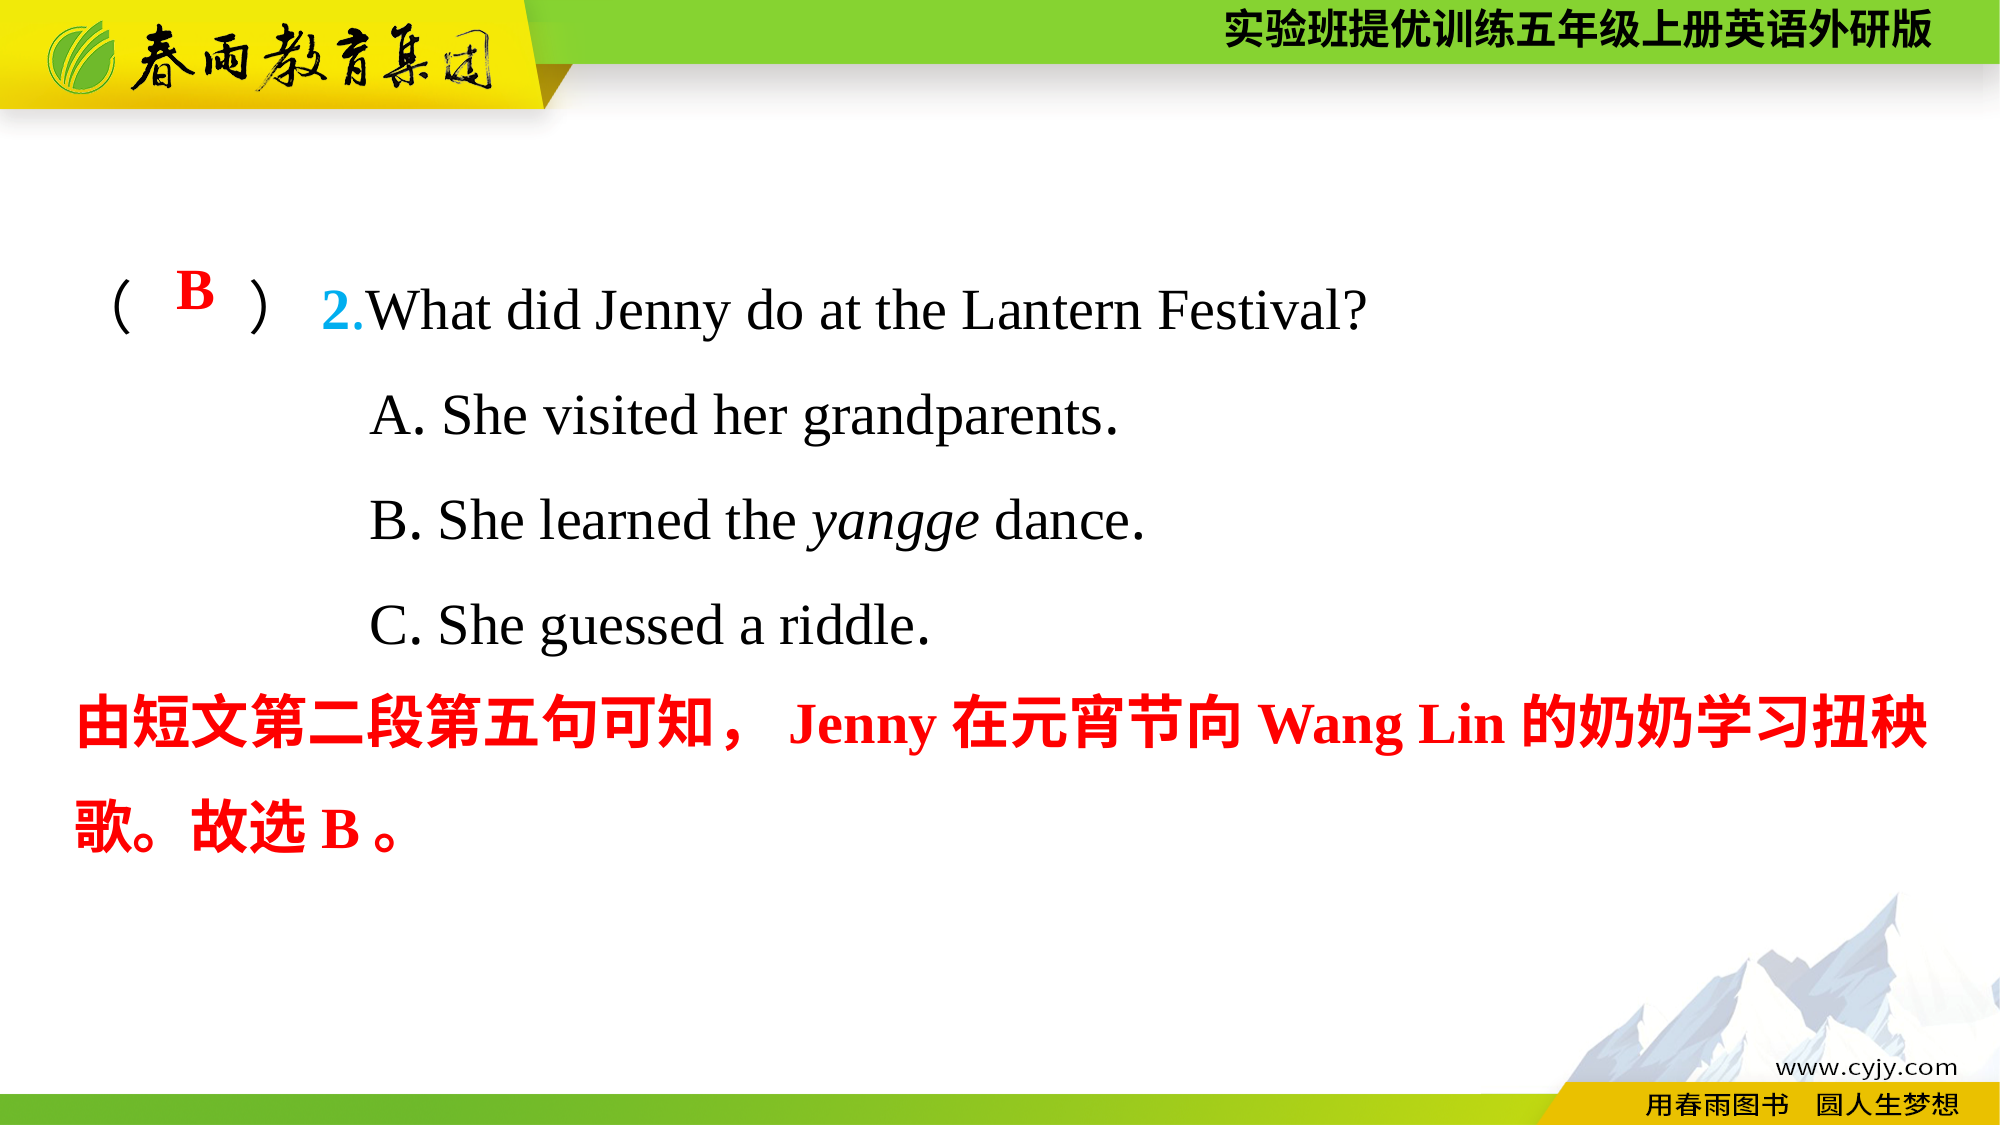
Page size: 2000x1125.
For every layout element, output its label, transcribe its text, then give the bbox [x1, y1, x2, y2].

text_box B [161, 243, 231, 329]
list （ ）2.What did Jenny do at the Lantern Festival? A. She visited her grandparents. B. She learned the yangge dance. C. She guessed a riddle. [59, 228, 1944, 642]
text_box 由短文第二段第五句可知，Jenny在元宵节向Wang Lin的奶奶学习扭秧歌。故选B。 [59, 642, 1944, 868]
picture [0, 0, 2000, 1125]
